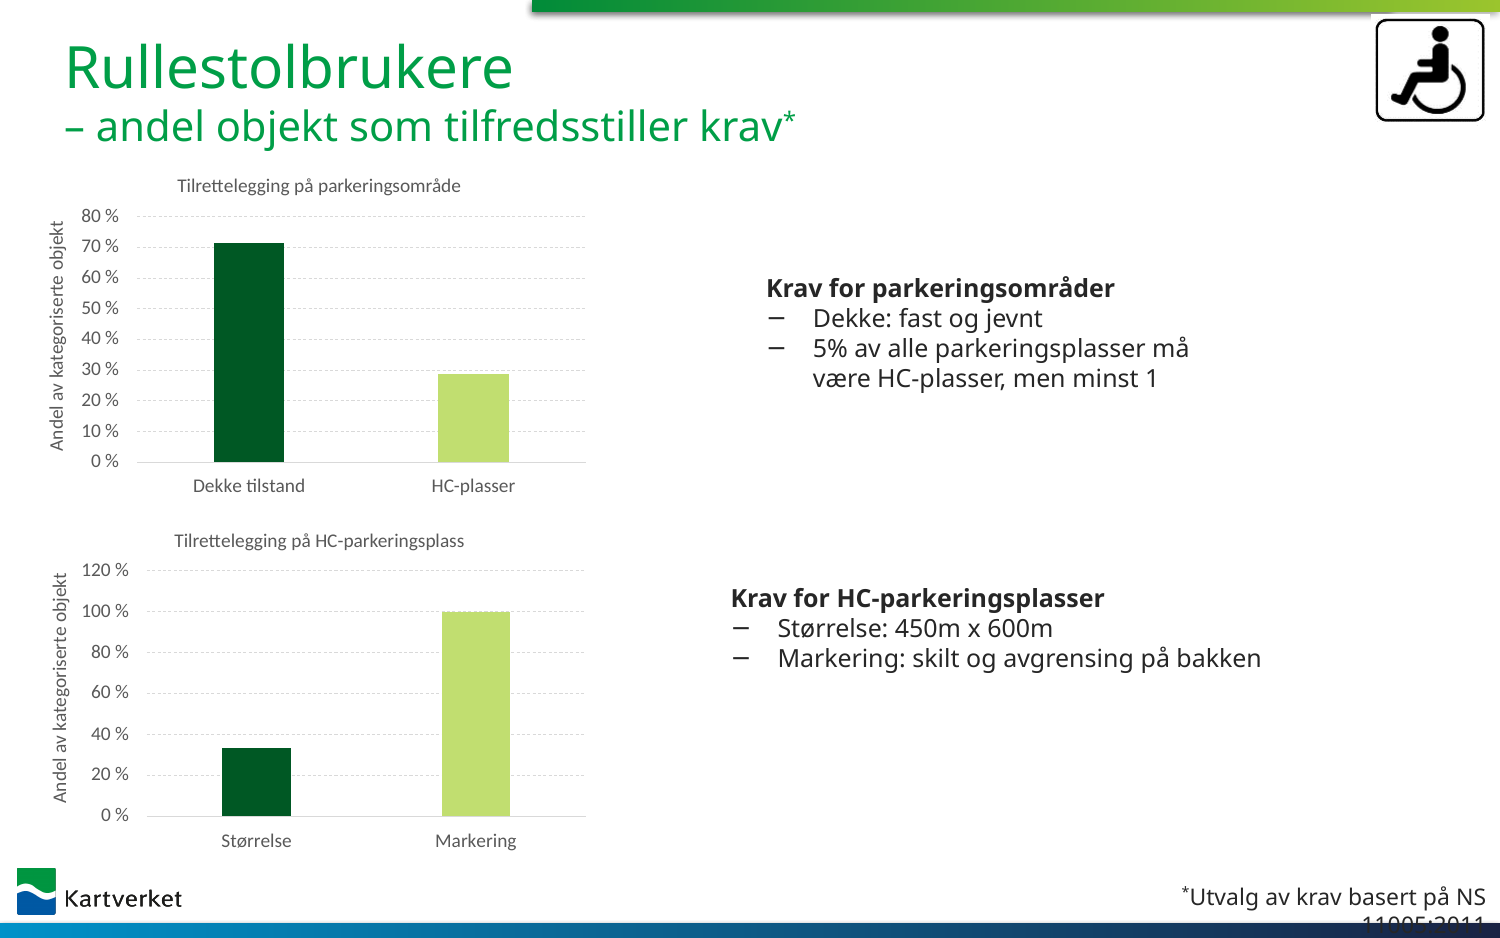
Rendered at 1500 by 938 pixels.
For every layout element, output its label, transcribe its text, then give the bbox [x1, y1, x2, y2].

picture [41, 166, 598, 505]
text_box *Utvalg av krav basert på NS 11005:2011 [1068, 873, 1500, 938]
picture [1371, 13, 1491, 127]
picture [41, 520, 598, 859]
text_box Krav for HC-parkeringsplasser Størrelse: 450m x 600m Markering: skilt og avgrensing på bakken [715, 574, 1278, 680]
text_box Rullestolbrukere – andel objekt som tilfredsstiller krav* [49, 23, 1431, 158]
text_box Krav for parkeringsområder Dekke: fast og jevnt 5% av alle parkeringsplasser må være HC-plasser, men minst 1 [751, 264, 1232, 400]
